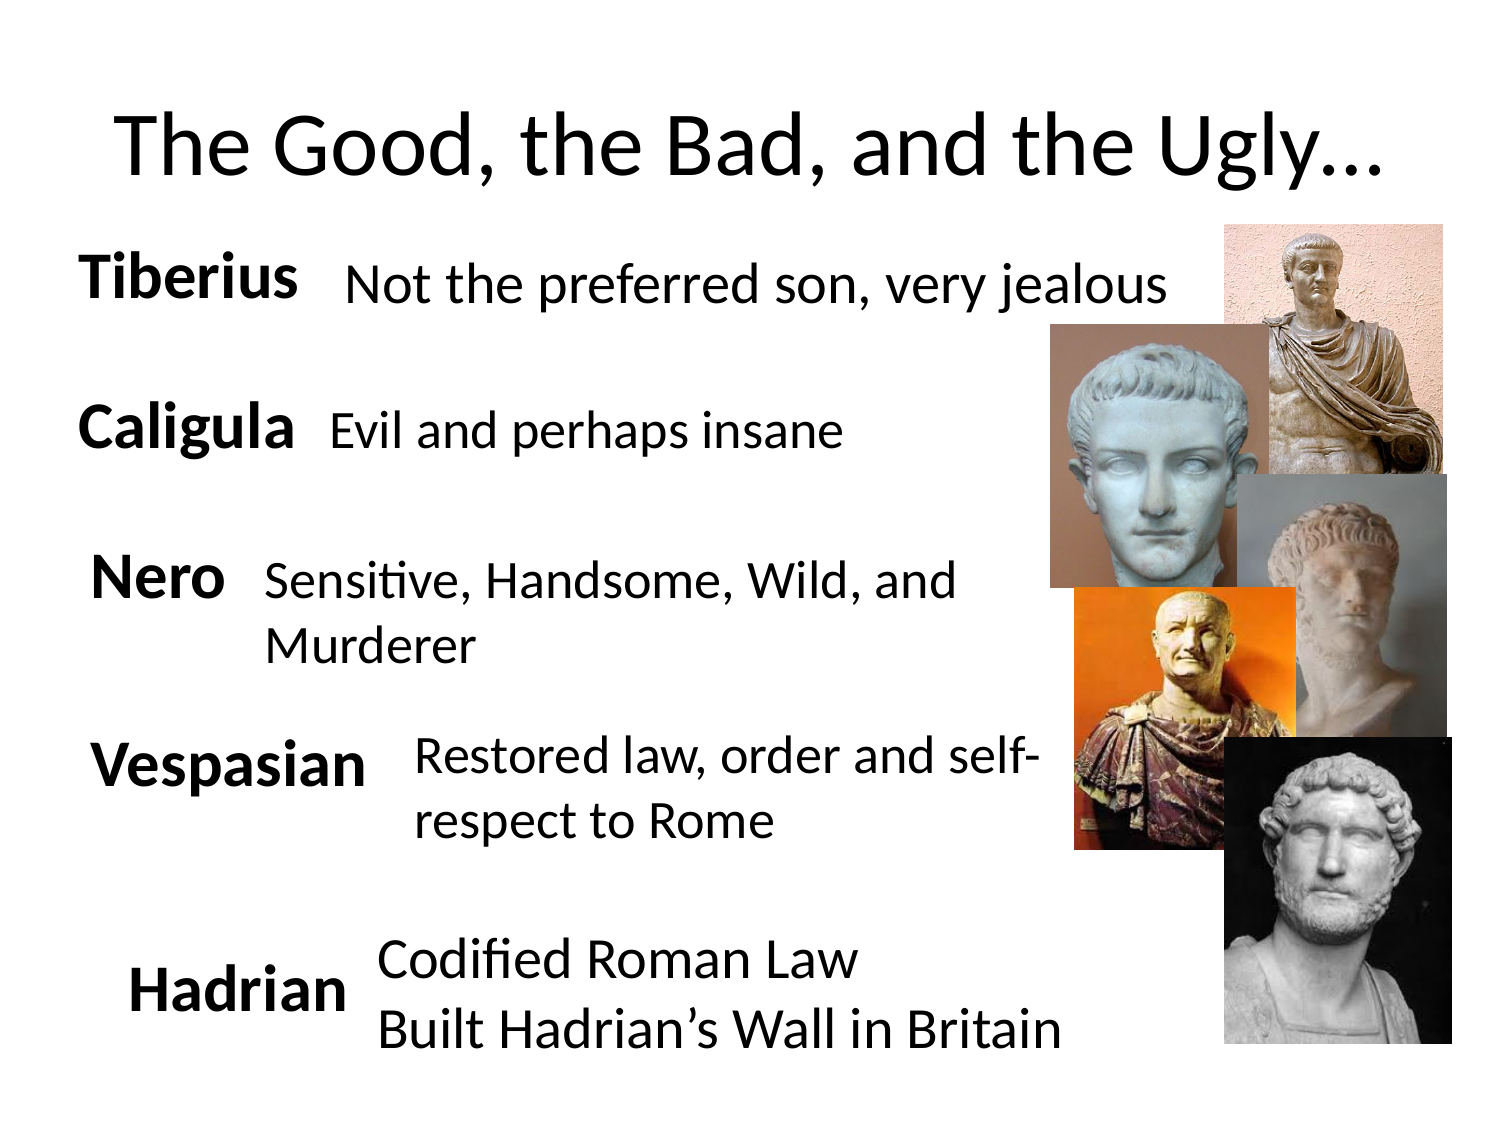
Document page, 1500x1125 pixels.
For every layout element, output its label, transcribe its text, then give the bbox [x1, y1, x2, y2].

picture [1049, 224, 1452, 1045]
text_box Nero [75, 524, 243, 620]
text_box Evil and perhaps insane [314, 387, 862, 468]
text_box Vespasian [76, 712, 383, 808]
text_box Hadrian [113, 937, 362, 1033]
text_box Tiberius [63, 224, 315, 320]
title The Good, the Bad, and the Ugly… [75, 45, 1425, 233]
text_box Caligula [63, 374, 312, 470]
text_box Codified Roman Law Built Hadrian’s Wall in Britain [362, 912, 1113, 1068]
text_box Restored law, order and self-respect to Rome [399, 712, 1073, 858]
text_box Sensitive, Handsome, Wild, and Murderer [249, 537, 1050, 683]
text_box Not the preferred son, very jealous [330, 237, 1185, 323]
